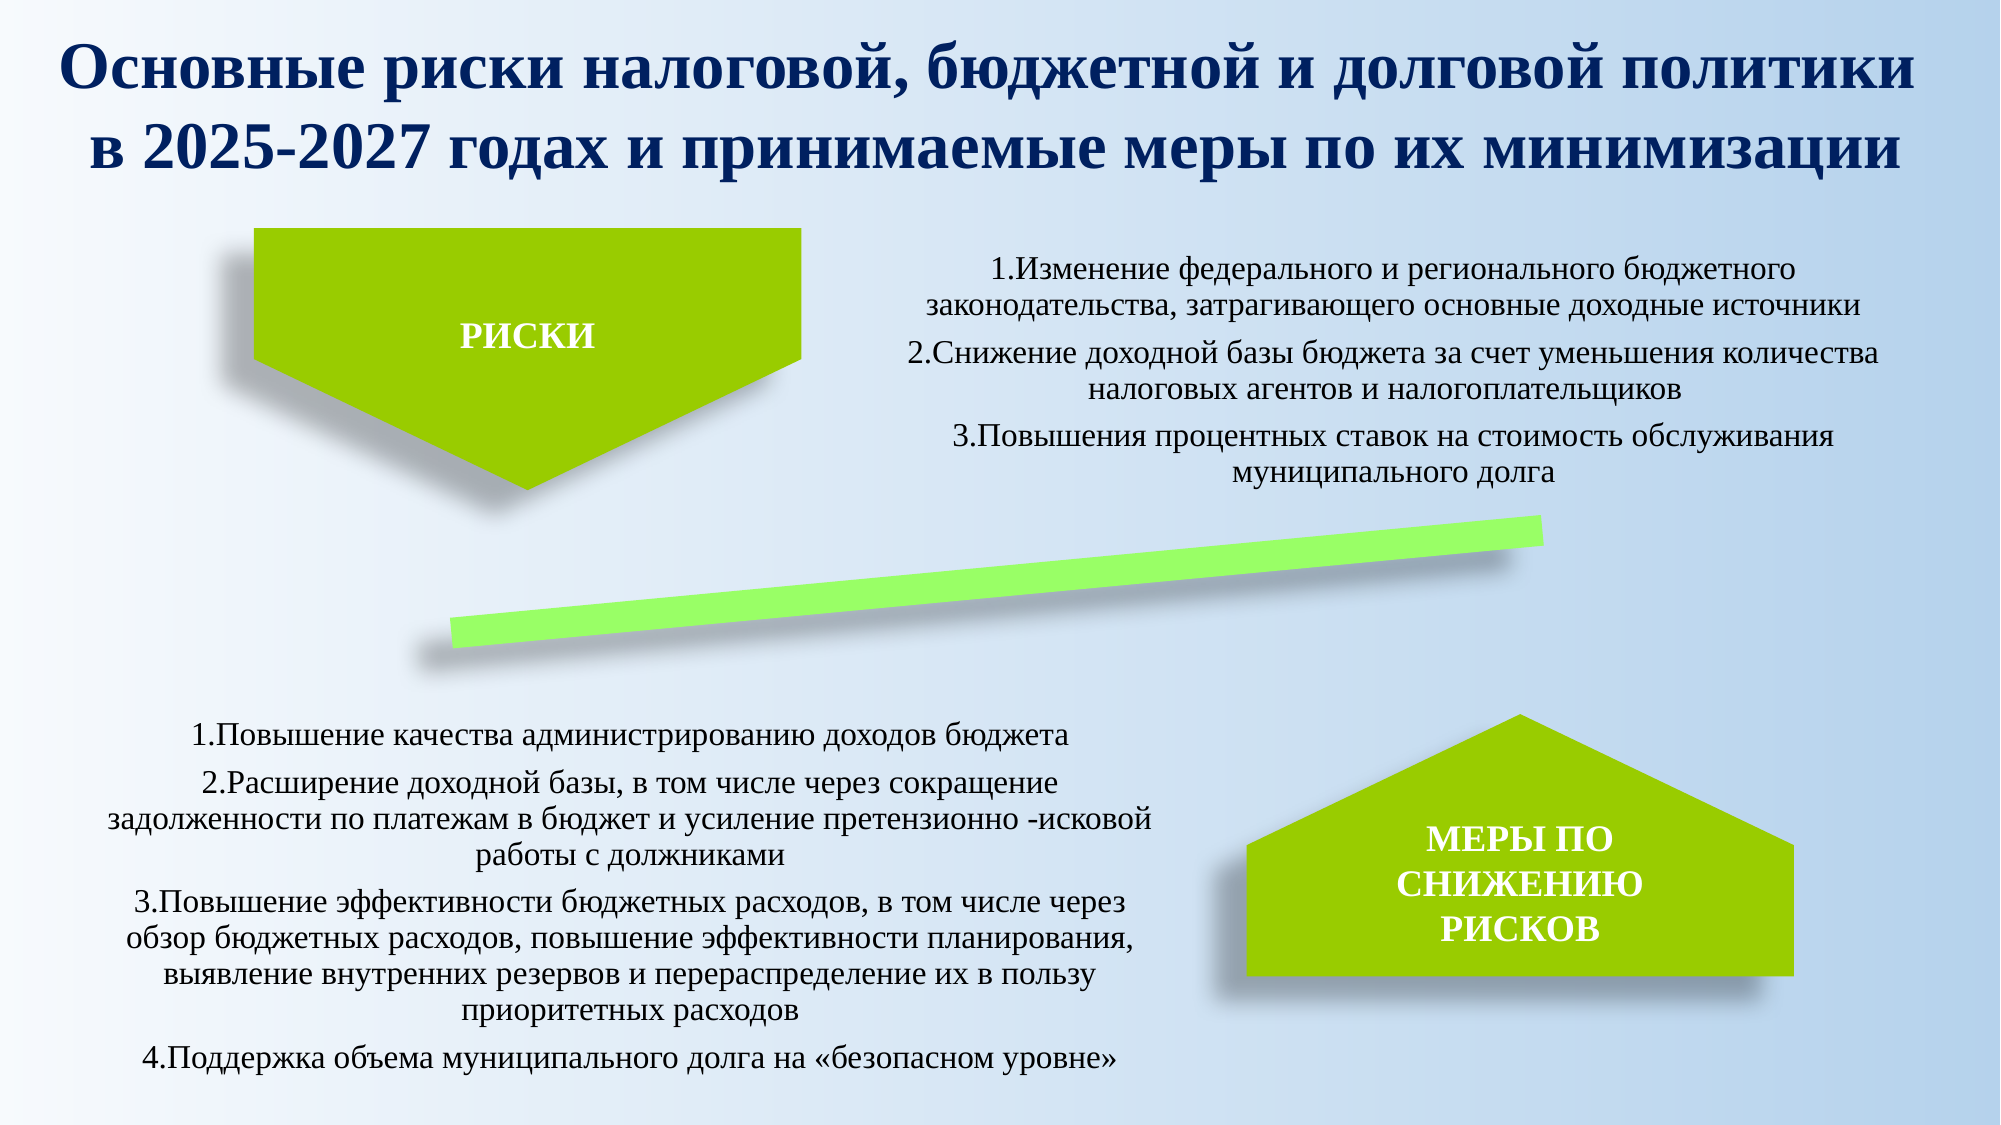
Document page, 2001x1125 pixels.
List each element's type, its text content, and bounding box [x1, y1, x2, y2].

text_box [32, 147, 1962, 1096]
text_box Основные риски налоговой, бюджетной и долговой политики в 2025-2027 годах и принимаемые меры по их минимизации [32, 14, 1961, 146]
